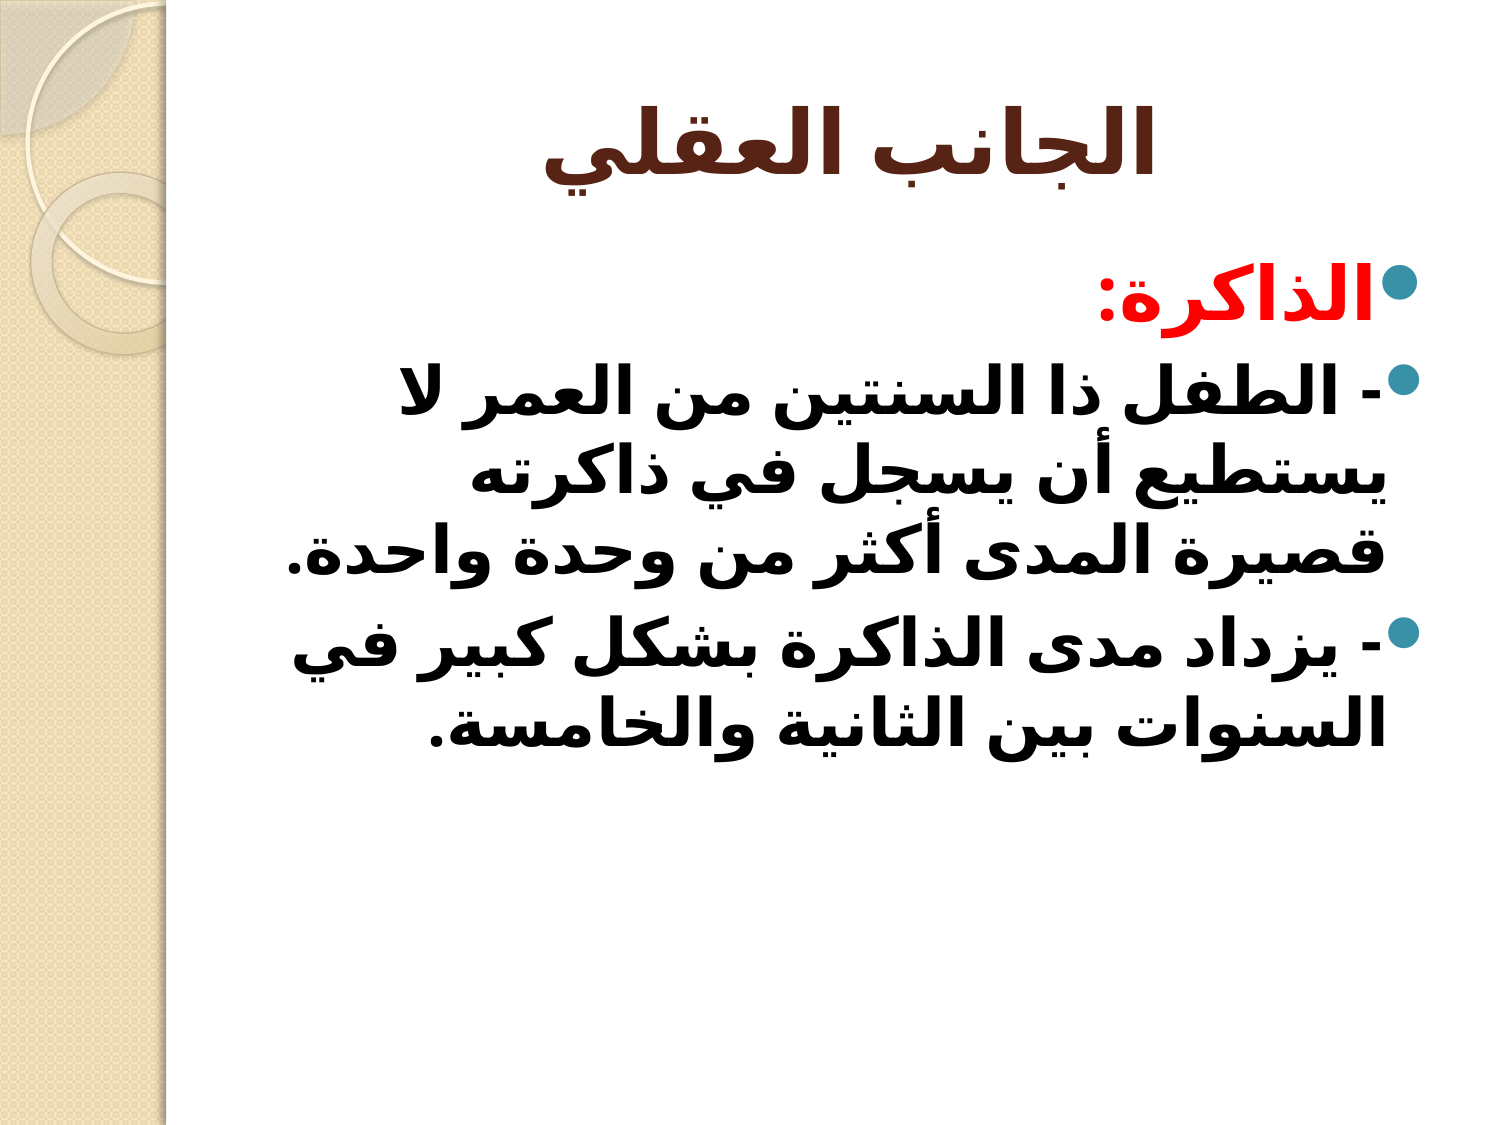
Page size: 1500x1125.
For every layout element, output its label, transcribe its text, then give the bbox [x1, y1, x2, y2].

title الجانب العقلي [235, 45, 1466, 233]
list الذاكرة: - الطفل ذا السنتين من العمر لا يستطيع أن يسجل في ذاكرته قصيرة المدى أكثر من وحدة واحدة. - يزداد مدى الذاكرة بشكل كبير في السنوات بين الثانية والخامسة. [235, 237, 1466, 1025]
